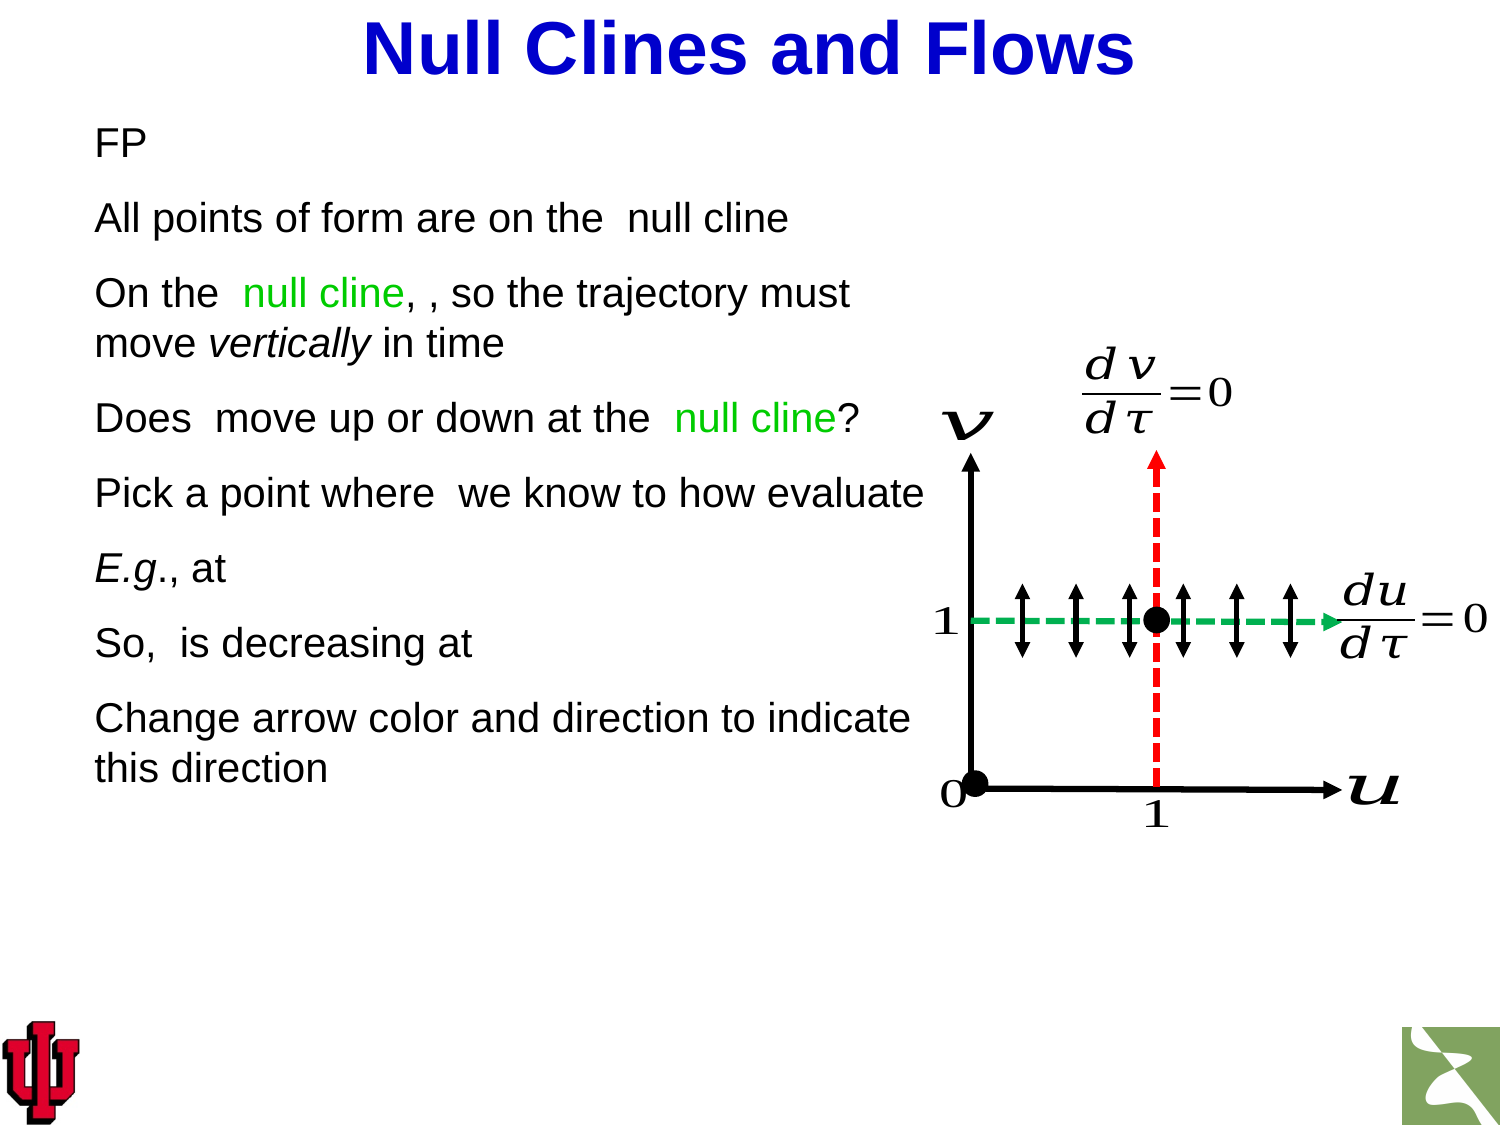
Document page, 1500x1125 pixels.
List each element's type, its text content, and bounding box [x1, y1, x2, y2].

title Null Clines and Flows [0, 0, 1500, 90]
picture [1402, 1027, 1500, 1125]
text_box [929, 341, 1490, 838]
picture [0, 1020, 80, 1125]
